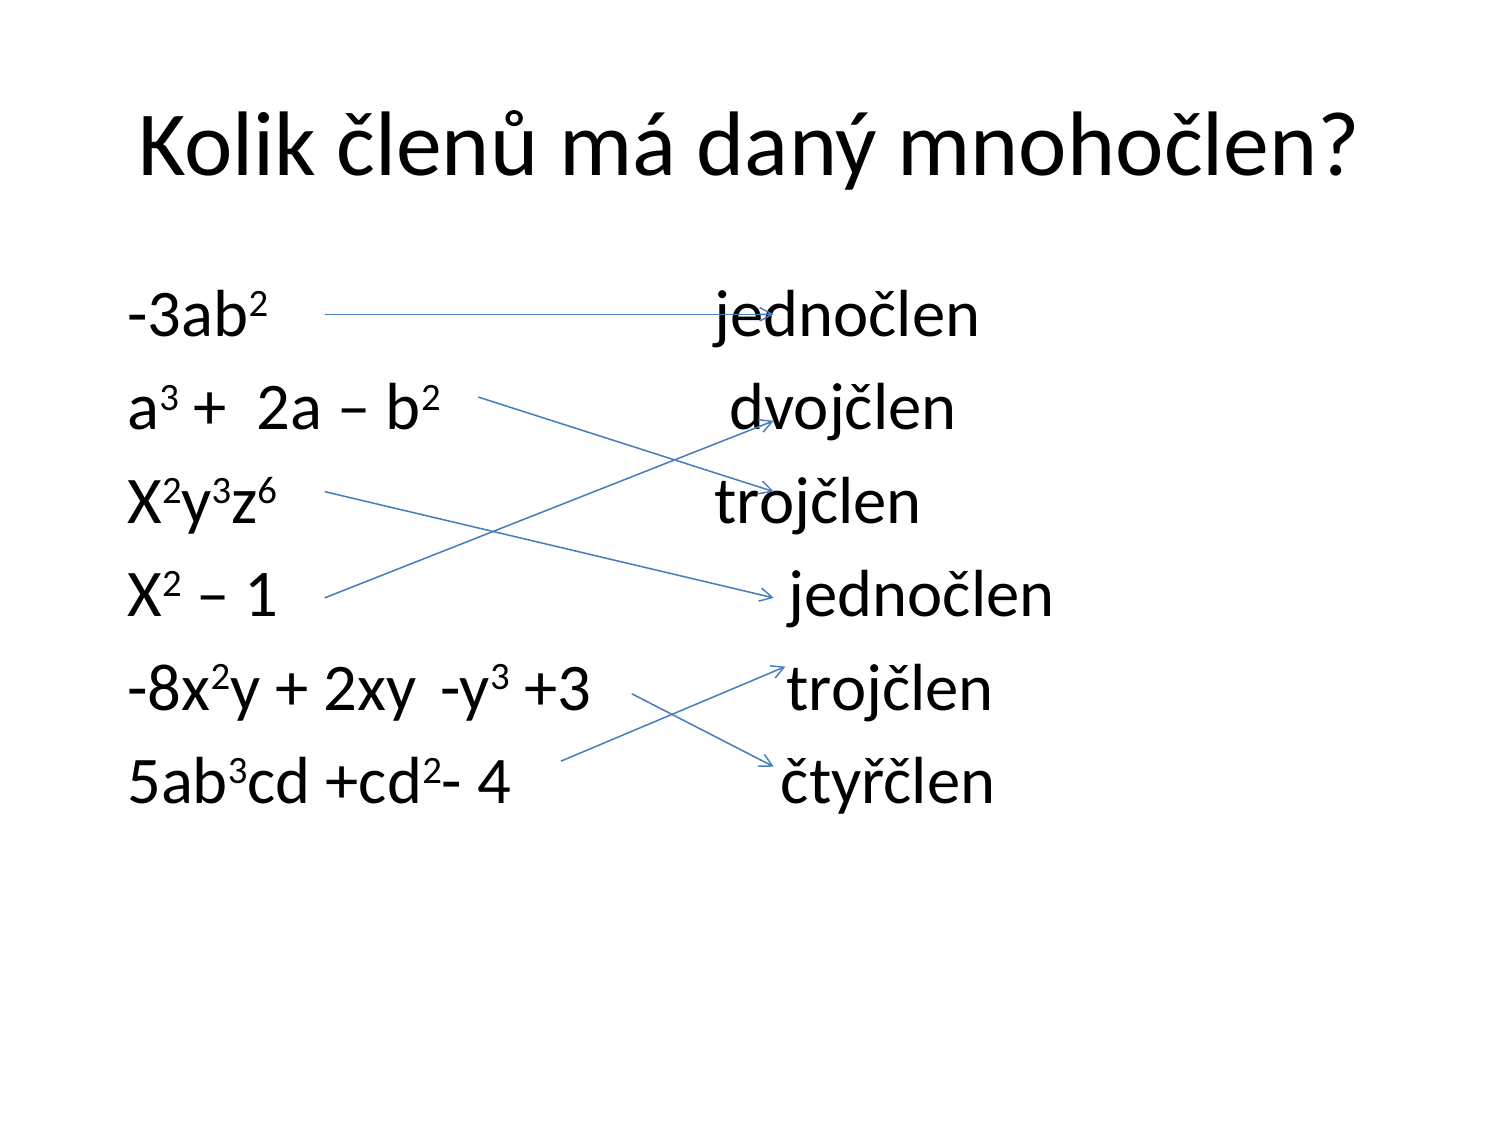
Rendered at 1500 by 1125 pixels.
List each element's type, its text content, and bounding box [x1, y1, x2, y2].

list -3ab2 jednočlen a3 + 2a – b2 dvojčlen X2y3z6 trojčlen X2 – 1 jednočlen -8x2y + 2xy -y3 +3 trojčlen 5ab3cd +cd2- 4 čtyřčlen [112, 262, 1425, 1005]
title Kolik členů má daný mnohočlen? [75, 45, 1425, 233]
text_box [324, 420, 774, 599]
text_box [478, 396, 774, 420]
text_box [560, 666, 786, 762]
